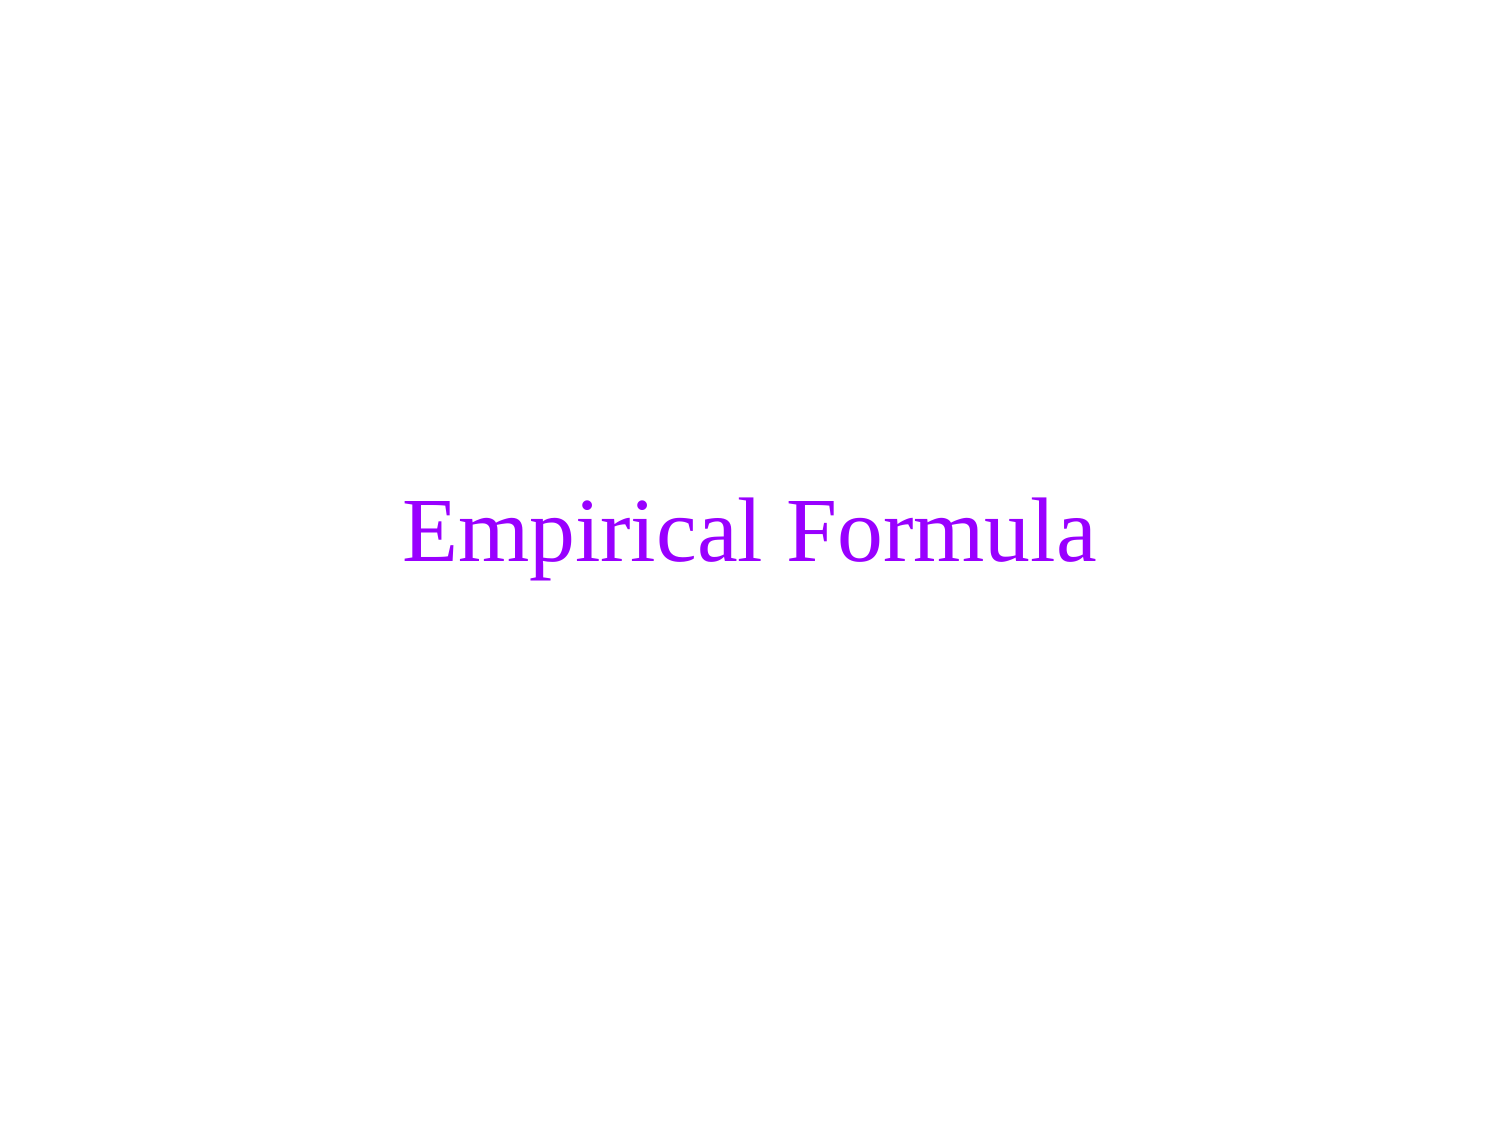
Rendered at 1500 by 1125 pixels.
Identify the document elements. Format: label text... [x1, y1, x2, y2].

text_box Empirical Formula [112, 430, 1388, 619]
